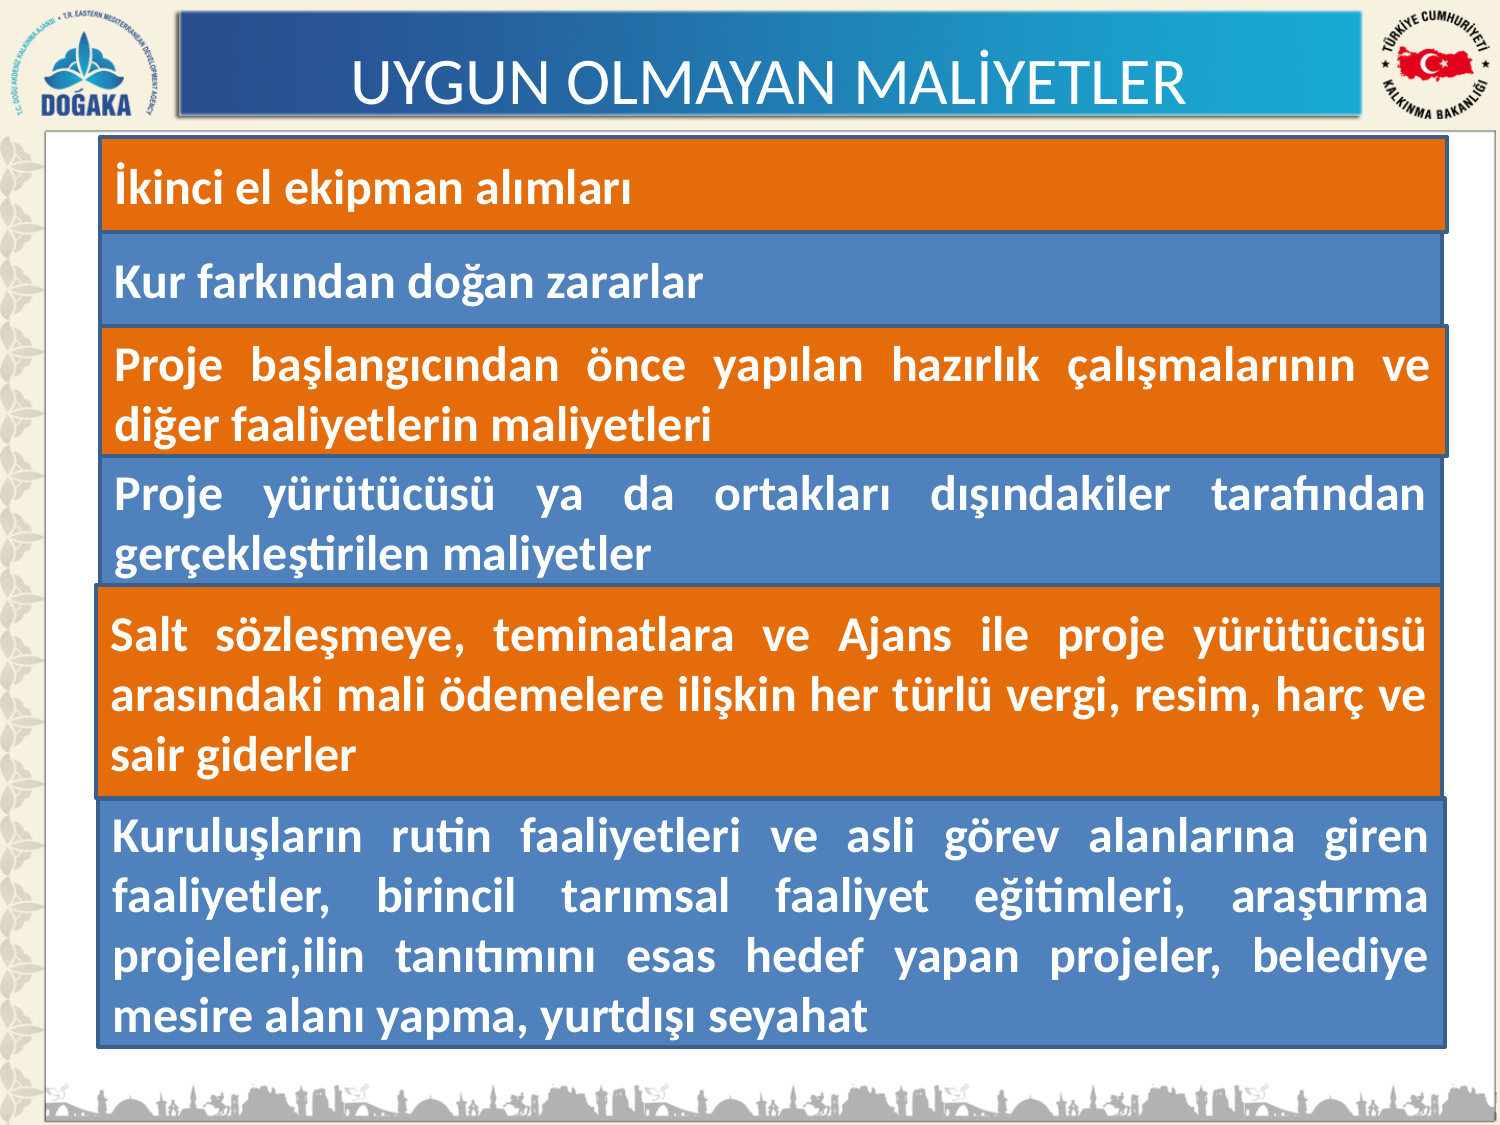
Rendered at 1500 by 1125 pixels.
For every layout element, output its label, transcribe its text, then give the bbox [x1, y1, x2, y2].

text_box Proje başlangıcından önce yapılan hazırlık çalışmalarının ve diğer faaliyetlerin maliyetleri [98, 324, 1449, 458]
text_box Salt sözleşmeye, teminatlara ve Ajans ile proje yürütücüsü arasındaki mali ödemelere ilişkin her türlü vergi, resim, harç ve sair giderler [94, 583, 1444, 800]
text_box İkinci el ekipman alımları [98, 135, 1449, 234]
text_box Kur farkından doğan zararlar [98, 230, 1444, 324]
text_box Proje yürütücüsü ya da ortakları dışındakiler tarafından gerçekleştirilen maliyetler [98, 454, 1444, 583]
text_box Kuruluşların rutin faaliyetleri ve asli görev alanlarına giren faaliyetler, birincil tarımsal faaliyet eğitimleri, araştırma projeleri,ilin tanıtımını esas hedef yapan projeler, belediye mesire alanı yapma, yurtdışı seyahat [96, 796, 1447, 1049]
picture [0, 0, 1500, 1125]
title UYGUN OLMAYAN MALİYETLER [172, 30, 1366, 102]
